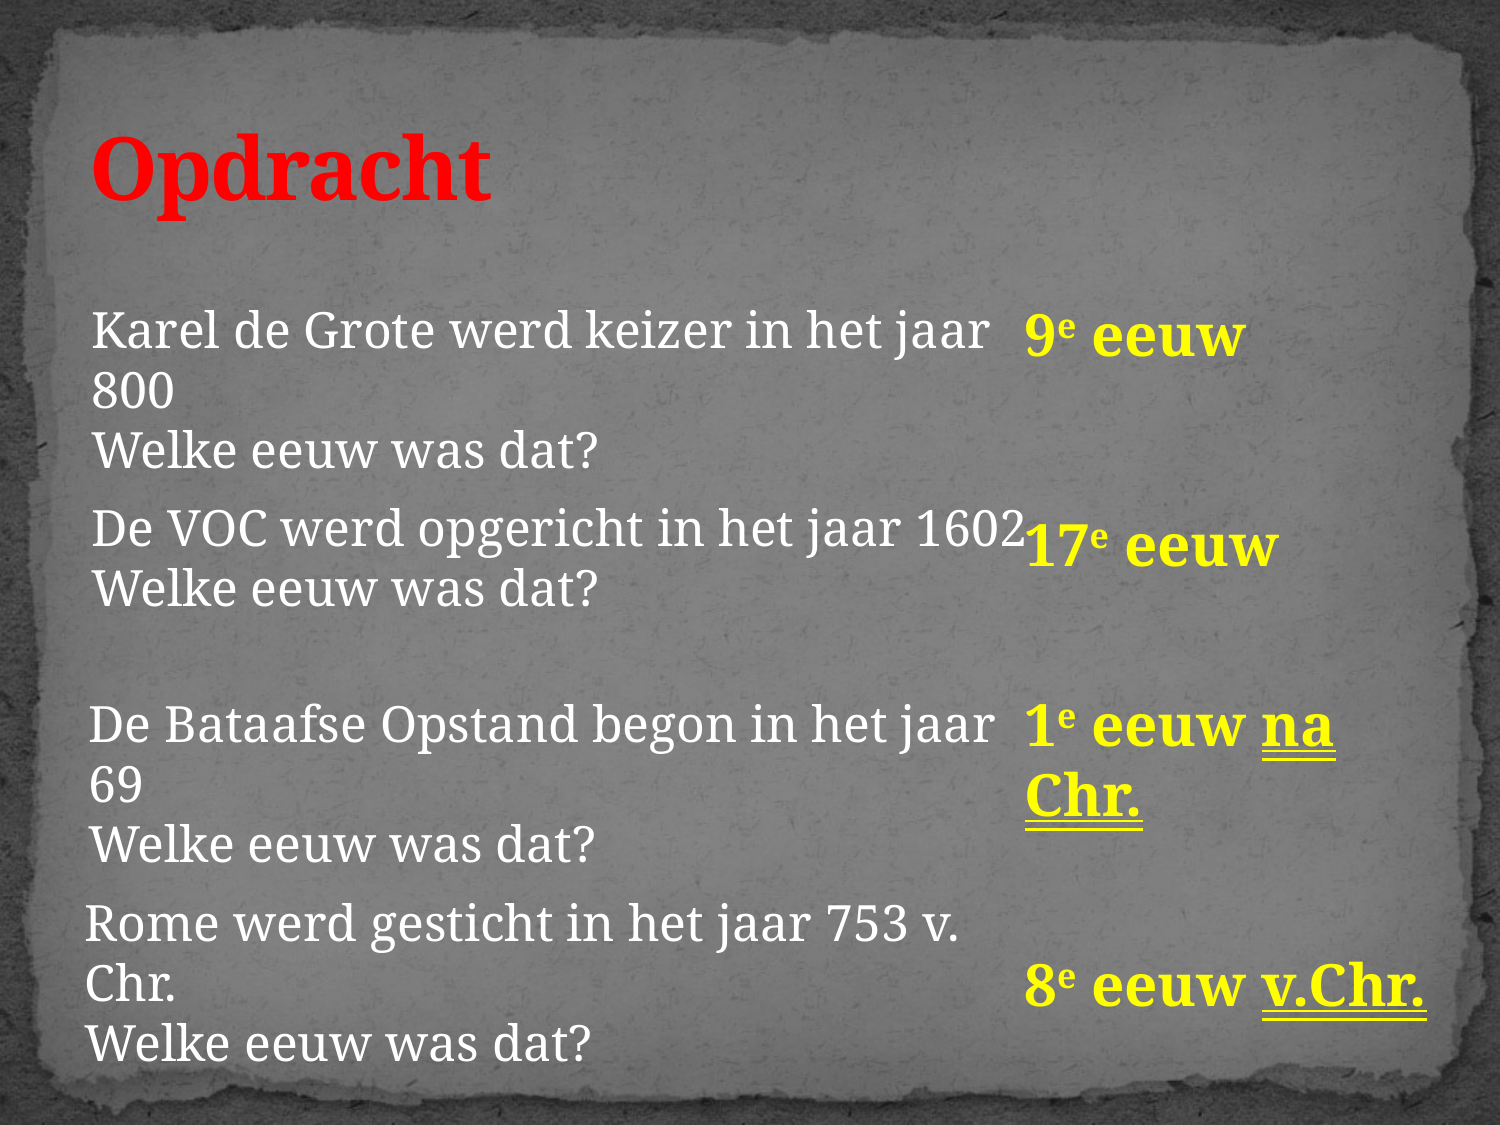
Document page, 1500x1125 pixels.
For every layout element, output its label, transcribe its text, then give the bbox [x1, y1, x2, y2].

title Opdracht [74, 24, 1425, 225]
text_box 9e eeuw 17e eeuw 1e eeuw na Chr. 8e eeuw v.Chr. [1009, 290, 1471, 1026]
text_box Karel de Grote werd keizer in het jaar 800 Welke eeuw was dat? [76, 290, 1009, 486]
text_box De VOC werd opgericht in het jaar 1602 Welke eeuw was dat? [76, 489, 1009, 625]
text_box Rome werd gesticht in het jaar 753 v. Chr. Welke eeuw was dat? [70, 883, 1051, 1079]
text_box De Bataafse Opstand begon in het jaar 69 Welke eeuw was dat? [73, 684, 1009, 880]
